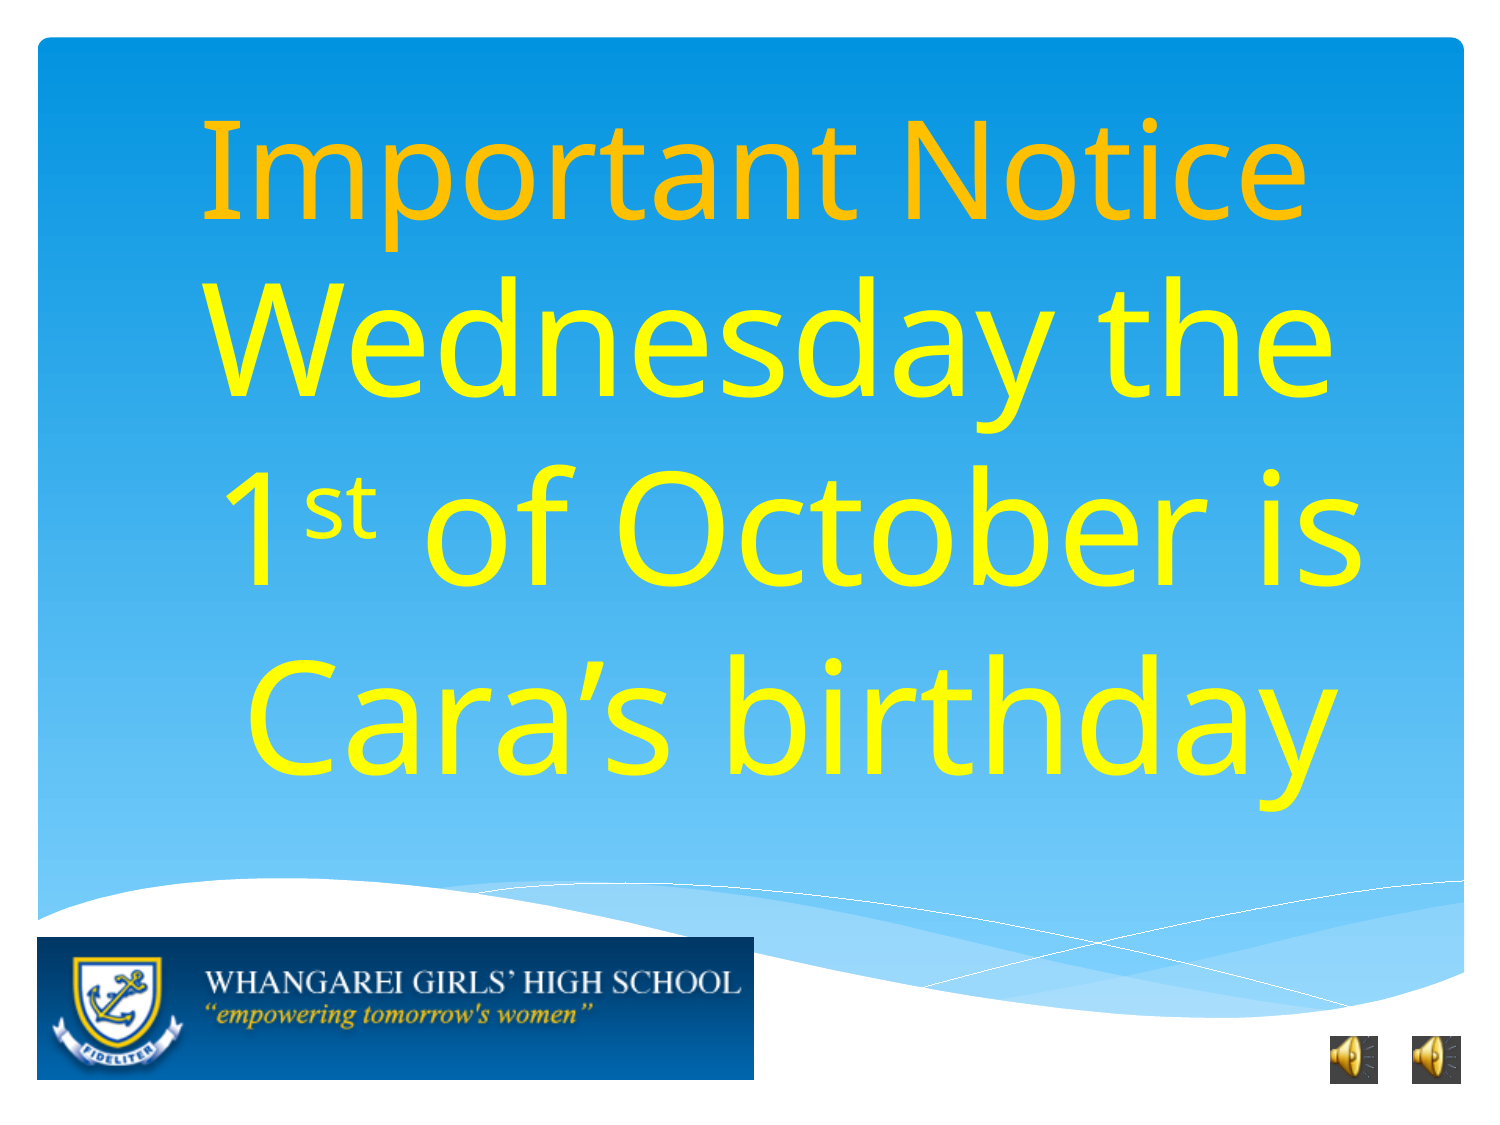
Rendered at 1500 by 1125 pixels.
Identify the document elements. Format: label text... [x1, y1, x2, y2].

picture [1328, 1034, 1380, 1086]
picture [37, 937, 754, 1080]
text_box Important Notice [149, 37, 1362, 255]
picture [1411, 1034, 1462, 1086]
text_box Wednesday the 1st of October is Cara’s birthday [149, 231, 1391, 963]
